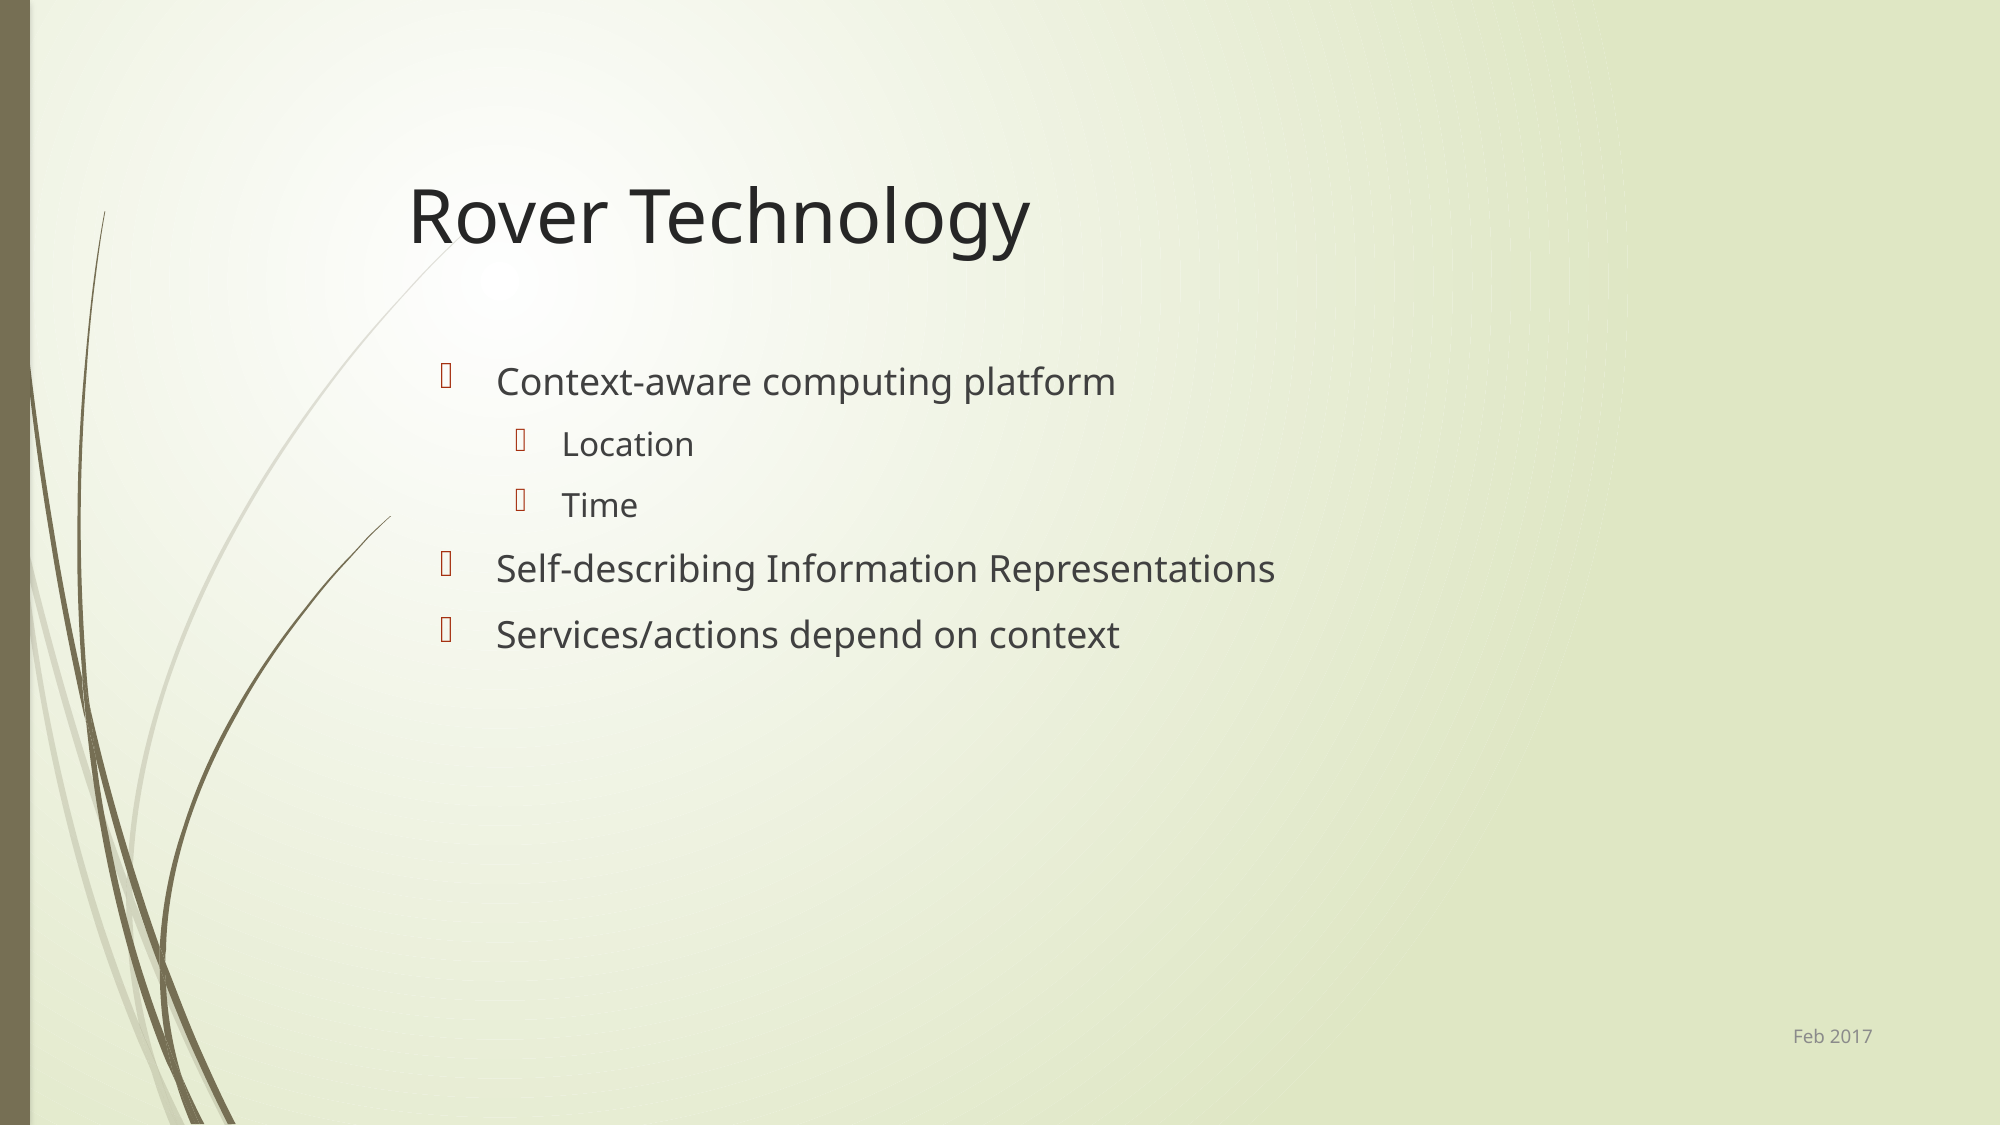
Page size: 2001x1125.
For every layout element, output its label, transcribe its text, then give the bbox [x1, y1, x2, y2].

title Rover Technology [392, 141, 1732, 267]
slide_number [1699, 1005, 1888, 1067]
list Context-aware computing platform Location Time Self-describing Information Representations Services/actions depend on context [424, 350, 1888, 988]
